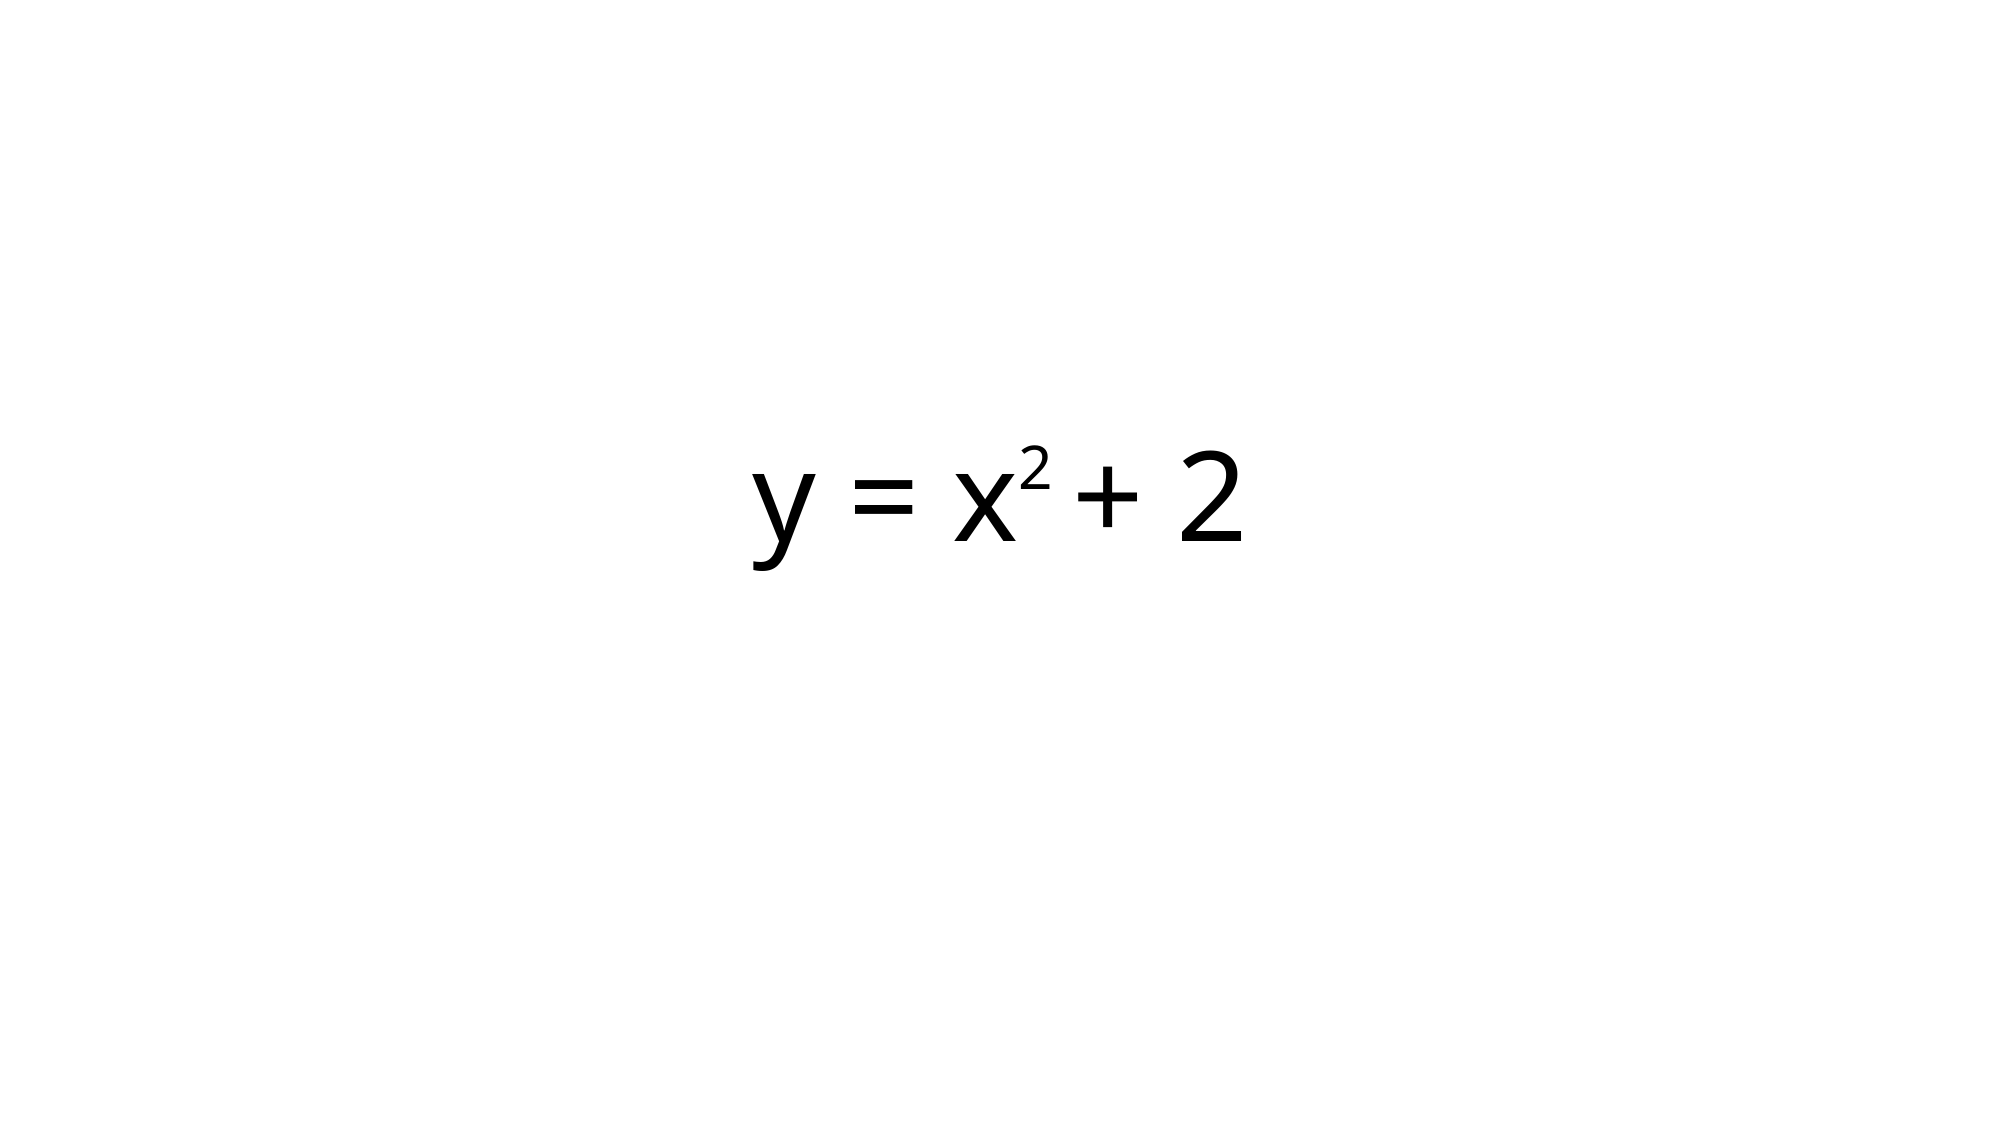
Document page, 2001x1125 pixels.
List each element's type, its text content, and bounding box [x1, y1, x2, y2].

title y = x2 + 2 [249, 184, 1750, 576]
